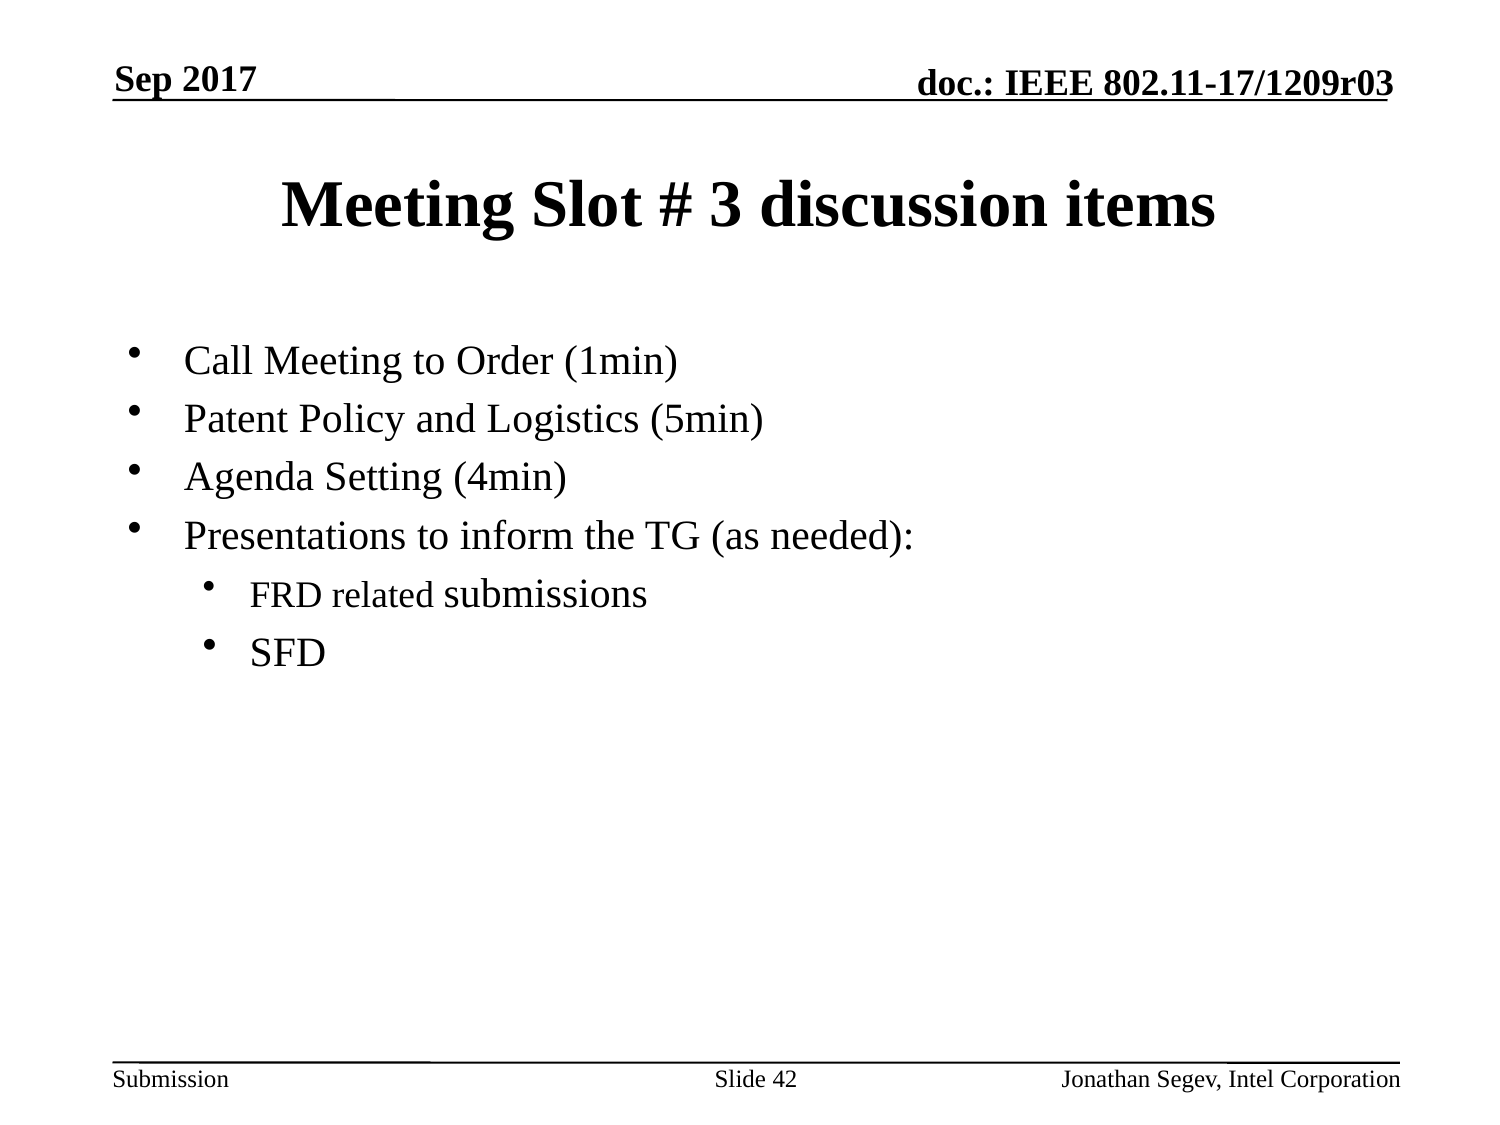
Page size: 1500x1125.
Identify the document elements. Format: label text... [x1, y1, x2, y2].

title Meeting Slot # 3 discussion items [112, 112, 1388, 288]
list Call Meeting to Order (1min) Patent Policy and Logistics (5min) Agenda Setting (4min) Presentations to inform the TG (as needed): FRD related submissions SFD [112, 324, 1388, 1000]
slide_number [114, 54, 423, 100]
slide_number Slide 42 [712, 1061, 800, 1123]
footer Jonathan Segev, Intel Corporation [878, 1061, 1402, 1093]
